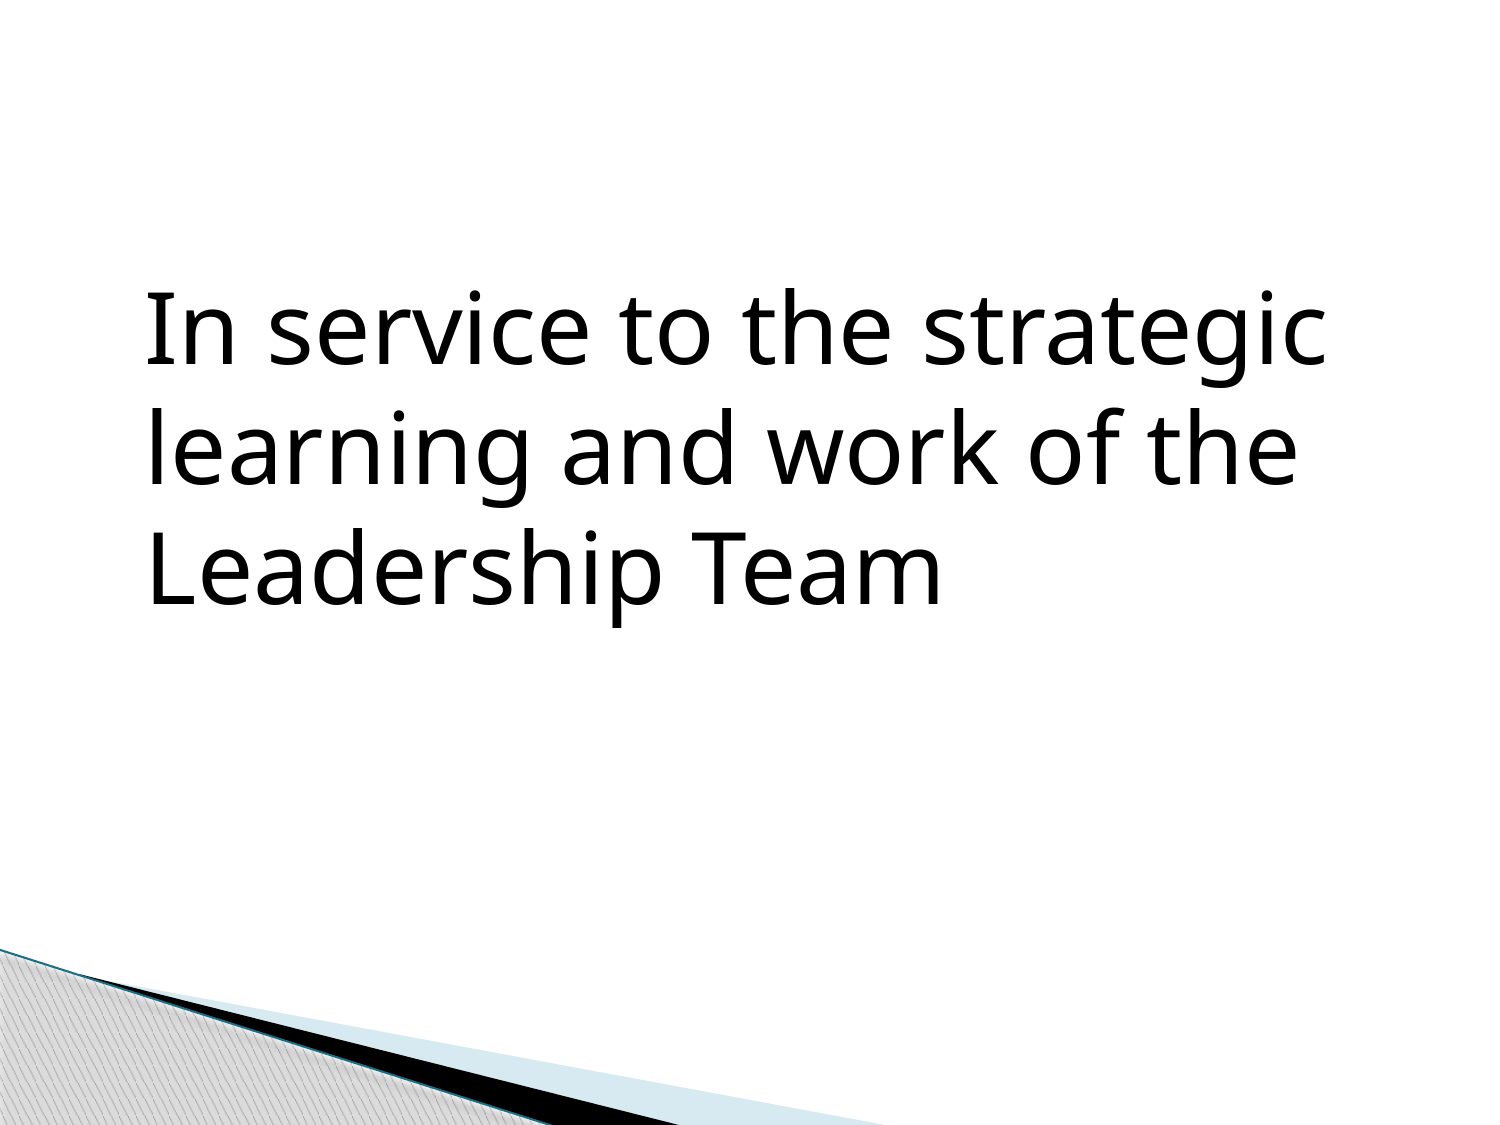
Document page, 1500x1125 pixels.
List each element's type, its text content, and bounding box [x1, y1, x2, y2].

list In service to the strategic learning and work of the Leadership Team [70, 128, 1421, 872]
